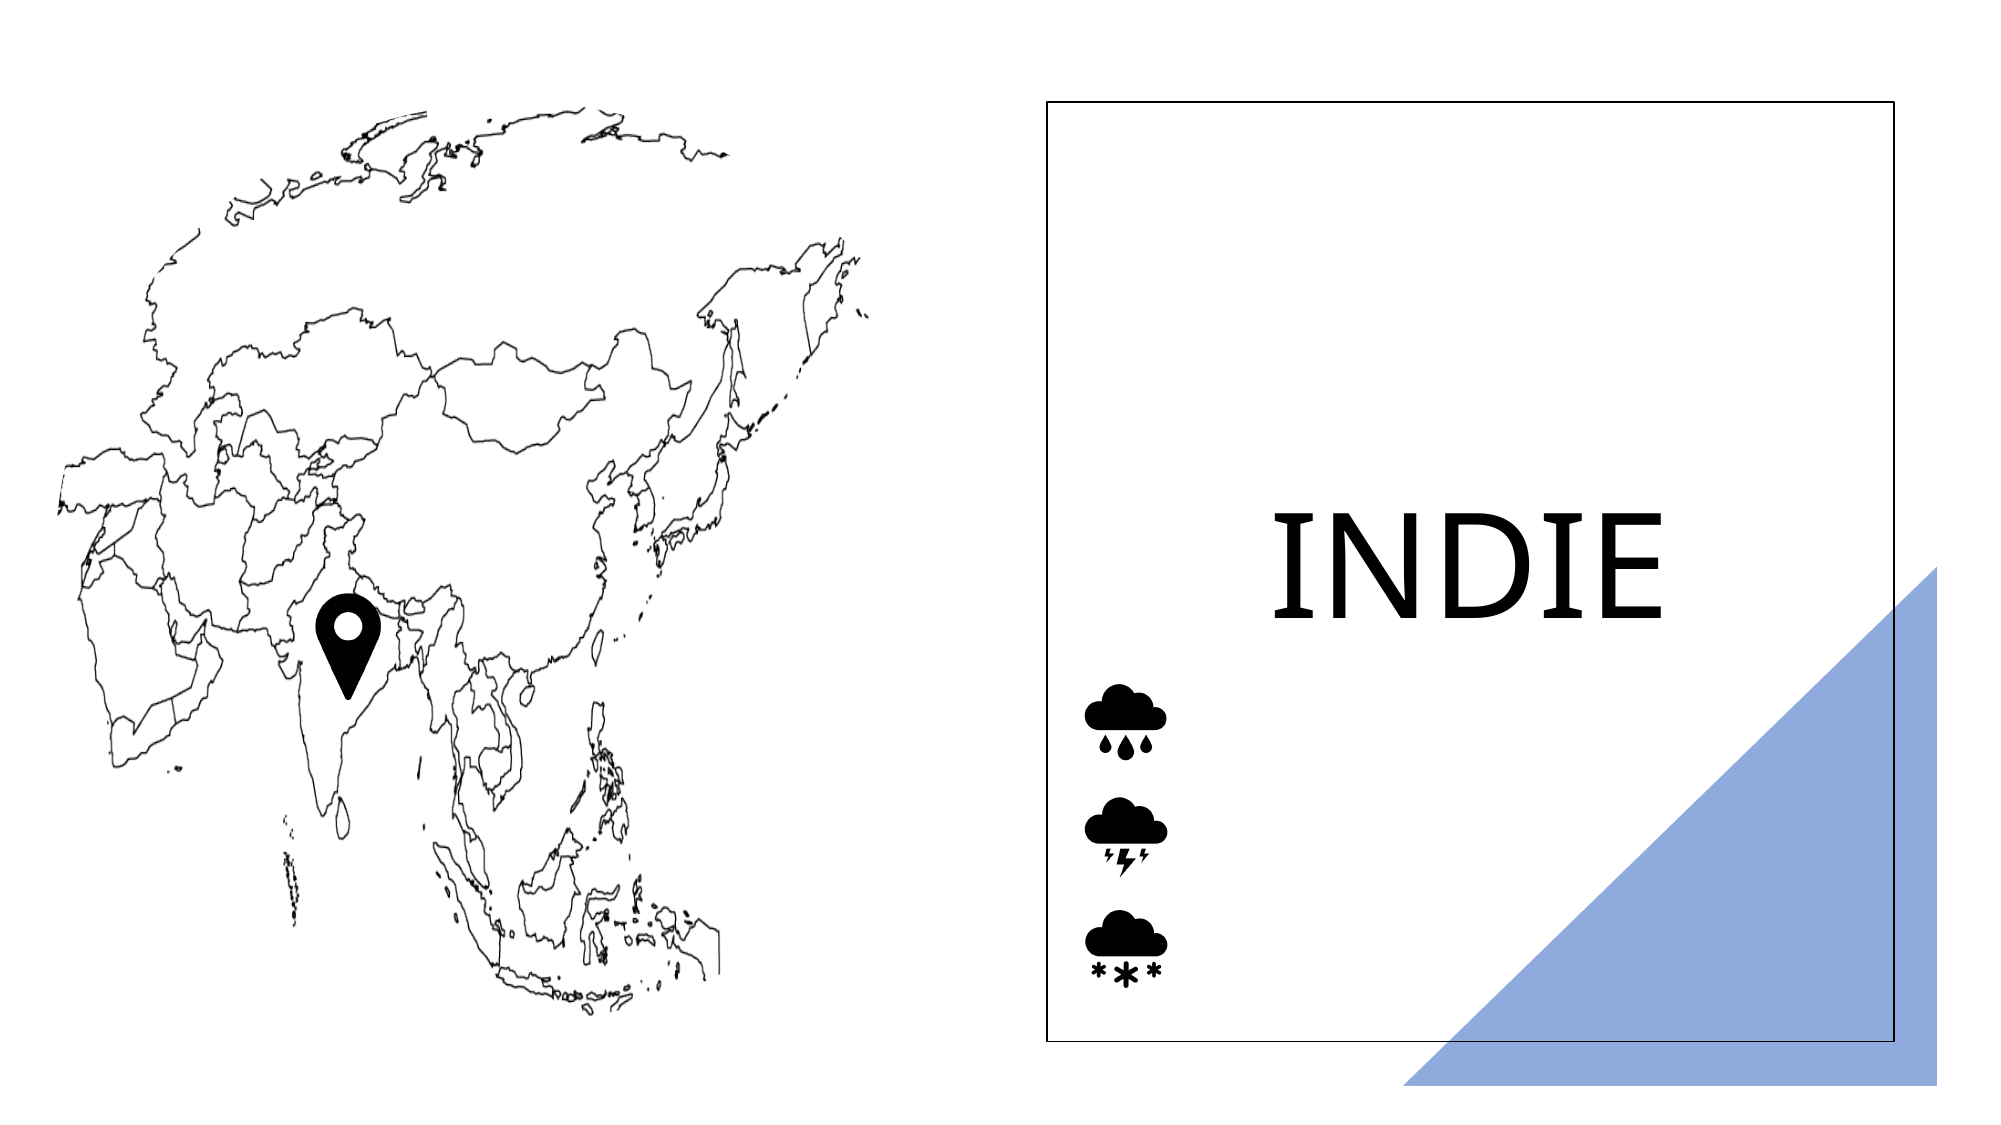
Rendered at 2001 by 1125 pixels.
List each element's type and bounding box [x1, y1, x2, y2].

text_box [1394, 558, 1941, 1090]
picture [55, 102, 975, 1023]
picture [1067, 664, 1184, 1011]
text_box [1046, 102, 1895, 1042]
